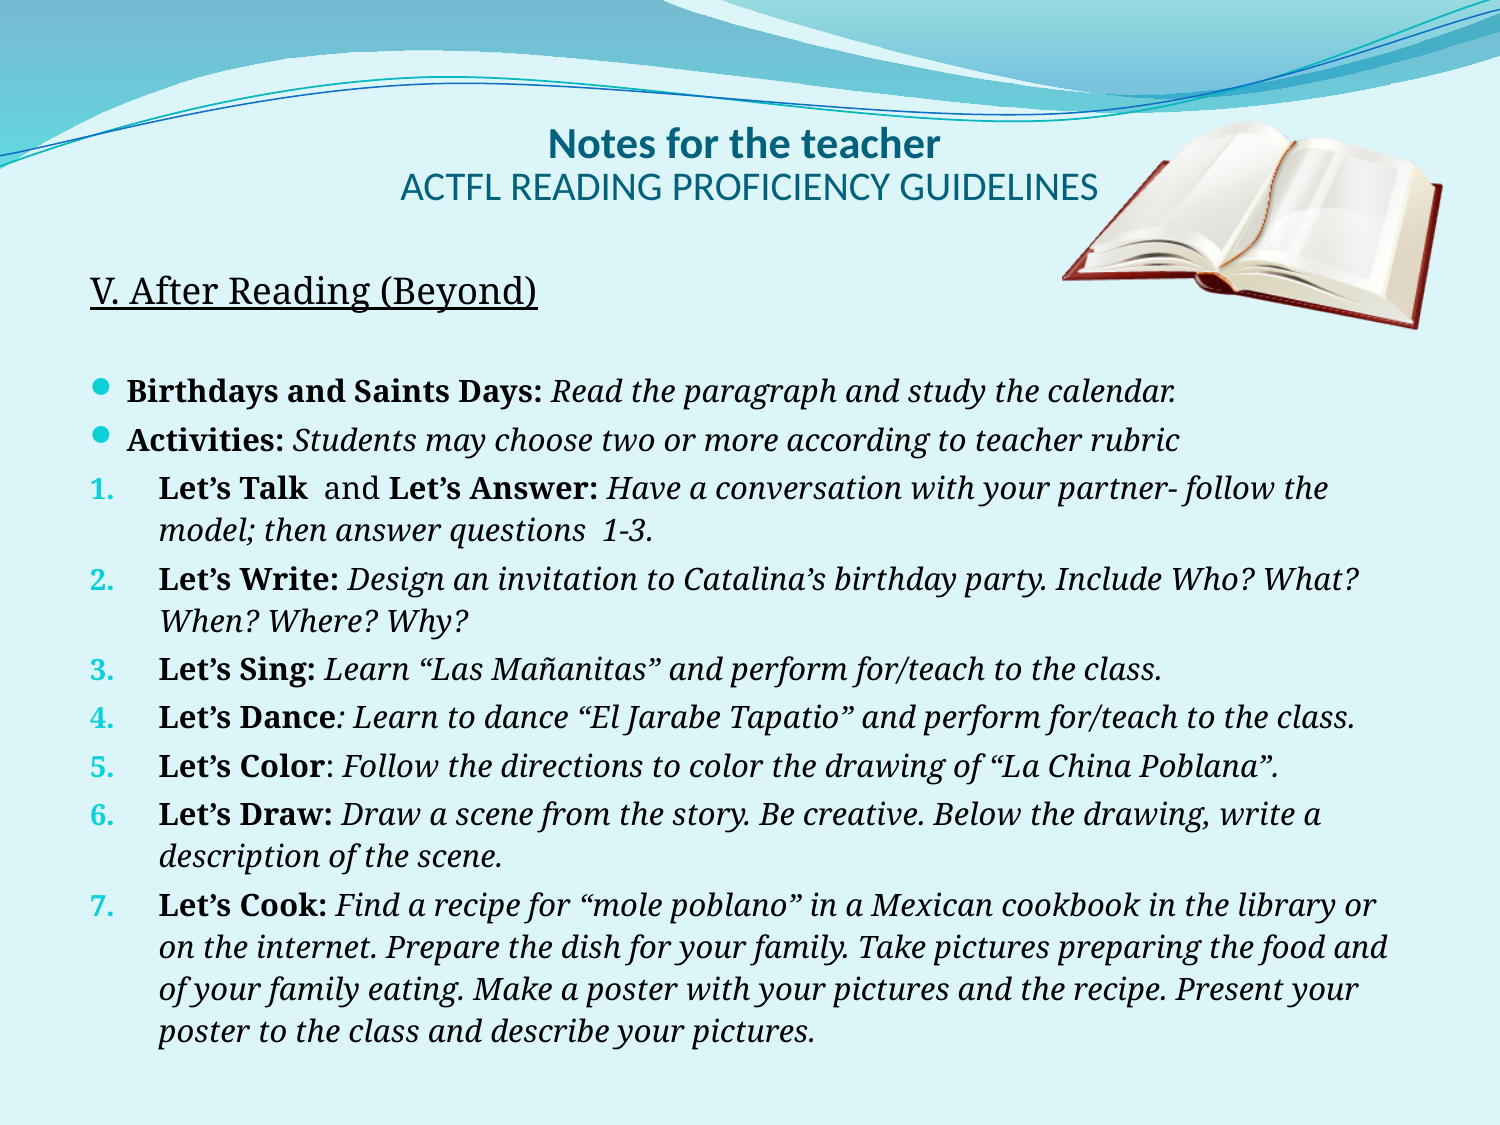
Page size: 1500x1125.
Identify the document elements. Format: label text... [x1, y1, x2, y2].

title Notes for the teacher ACTFL READING PROFICIENCY GUIDELINES [74, 115, 1055, 199]
picture [1062, 37, 1451, 388]
list V. After Reading (Beyond) Birthdays and Saints Days: Read the paragraph and study the calendar. Activities: Students may choose two or more according to teacher rubric Let’s Talk and Let’s Answer: Have a conversation with your partner- follow the model; then answer questions 1-3. Let’s Write: Design an invitation to Catalina’s birthday party. Include Who? What? When? Where? Why? Let’s Sing: Learn “Las Mañanitas” and perform for/teach to the class. Let’s Dance: Learn to dance “El Jarabe Tapatio” and perform for/teach to the class. Let’s Color: Follow the directions to color the drawing of “La China Poblana”. Let’s Draw: Draw a scene from the story. Be creative. Below the drawing, write a description of the scene. Let’s Cook: Find a recipe for “mole poblano” in a Mexican cookbook in the library or on the internet. Prepare the dish for your family. Take pictures preparing the food and of your family eating. Make a poster with your pictures and the recipe. Present your poster to the class and describe your pictures. [74, 199, 1426, 1125]
